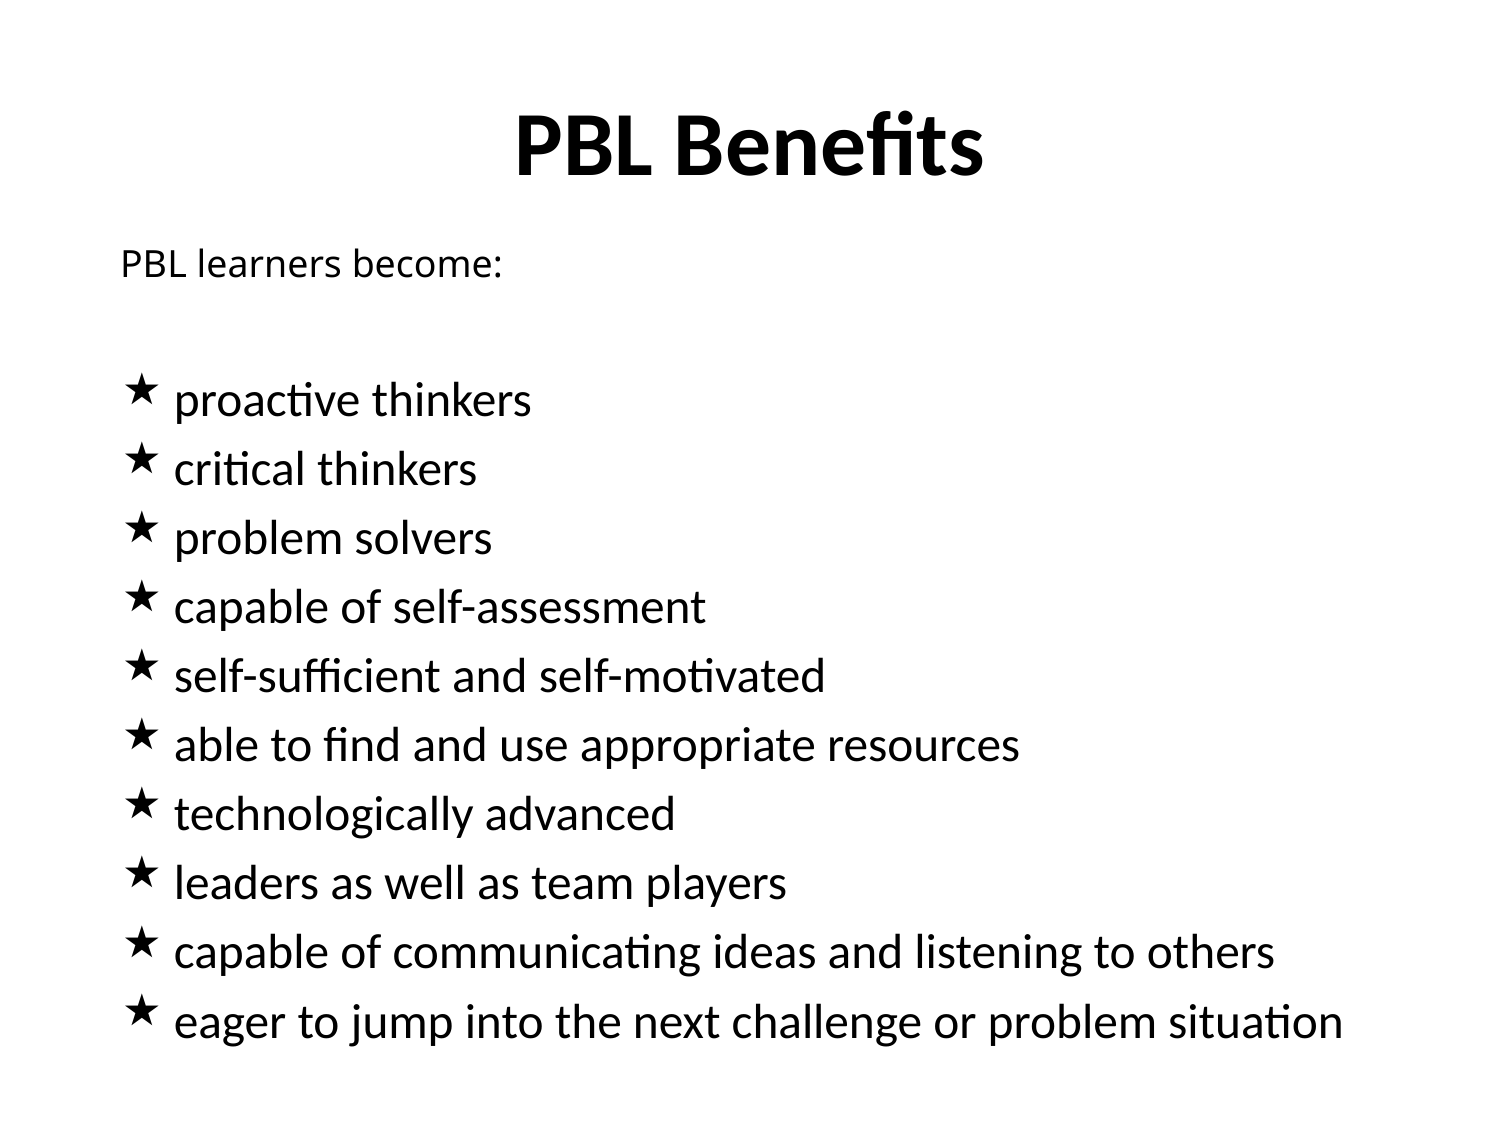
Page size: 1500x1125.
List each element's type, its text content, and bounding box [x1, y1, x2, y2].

title PBL Benefits [75, 45, 1425, 233]
list proactive thinkers critical thinkers problem solvers capable of self-assessment self-sufficient and self-motivated able to find and use appropriate resources technologically advanced leaders as well as team players capable of communicating ideas and listening to others eager to jump into the next challenge or problem situation [105, 359, 1425, 1070]
text_box PBL learners become: [105, 232, 1425, 293]
